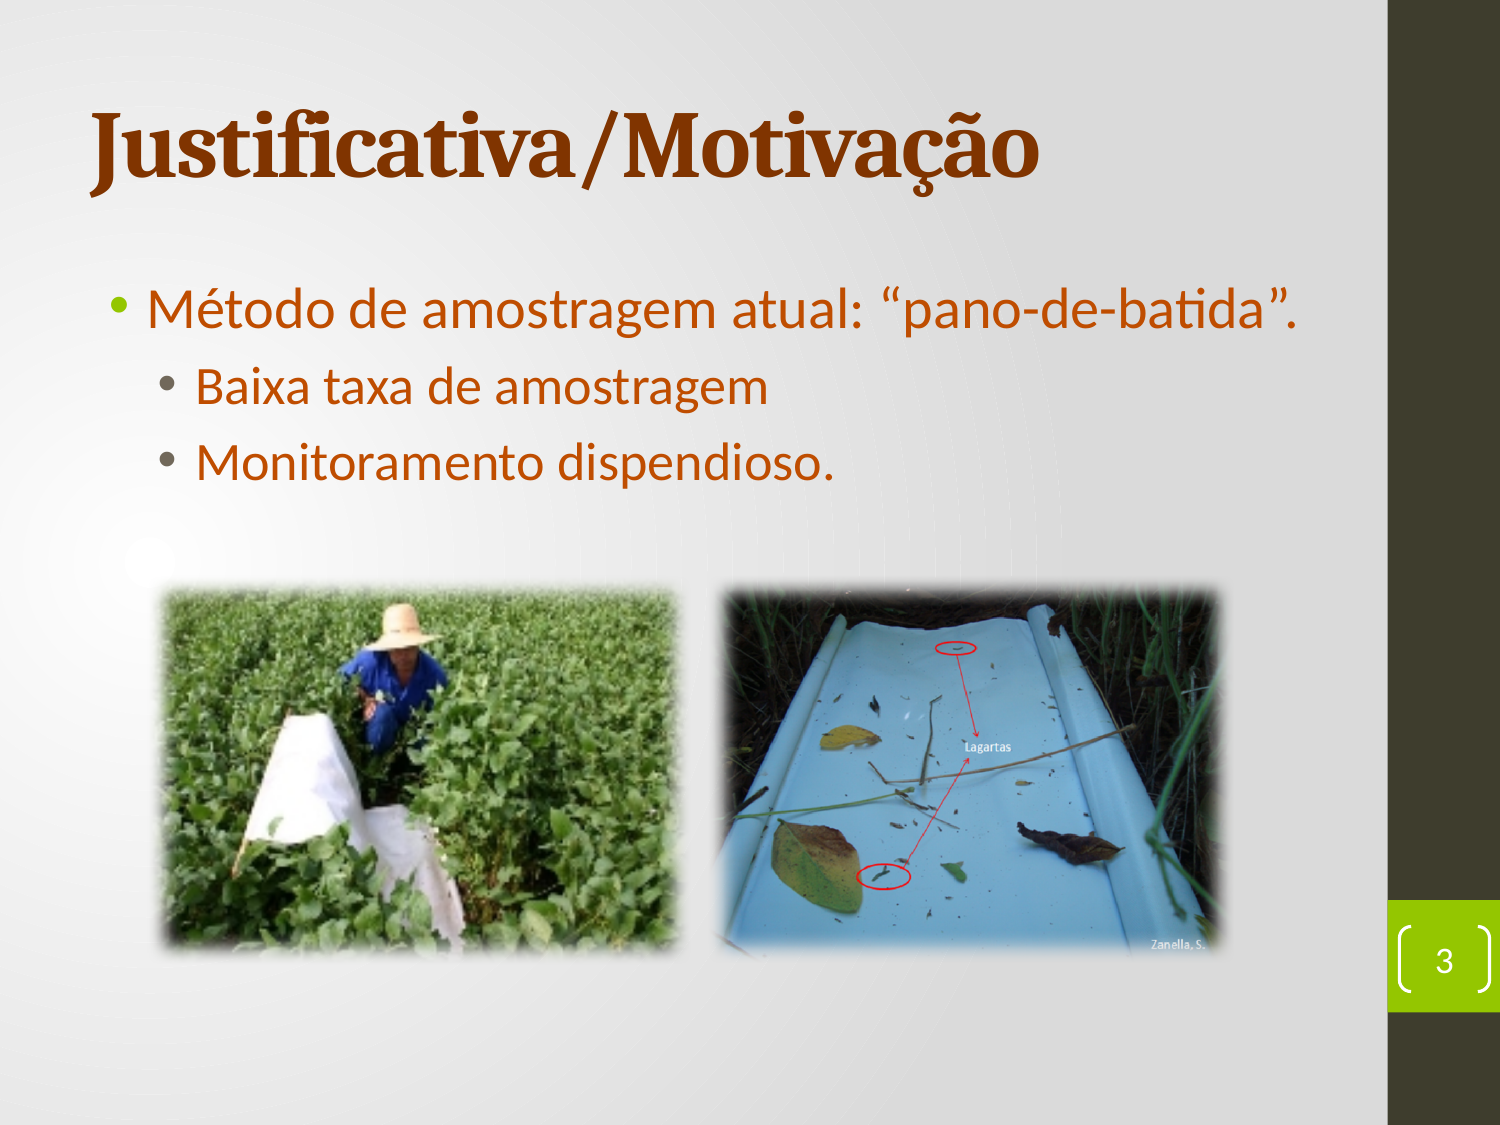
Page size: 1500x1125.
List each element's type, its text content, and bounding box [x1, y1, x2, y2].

slide_number 3 [1397, 924, 1492, 994]
title Justificativa/Motivação [75, 45, 1325, 233]
picture [147, 574, 692, 966]
picture [706, 573, 1235, 965]
list Método de amostragem atual: “pano-de-batida”. Baixa taxa de amostragem Monitoramento dispendioso. [75, 262, 1325, 1050]
